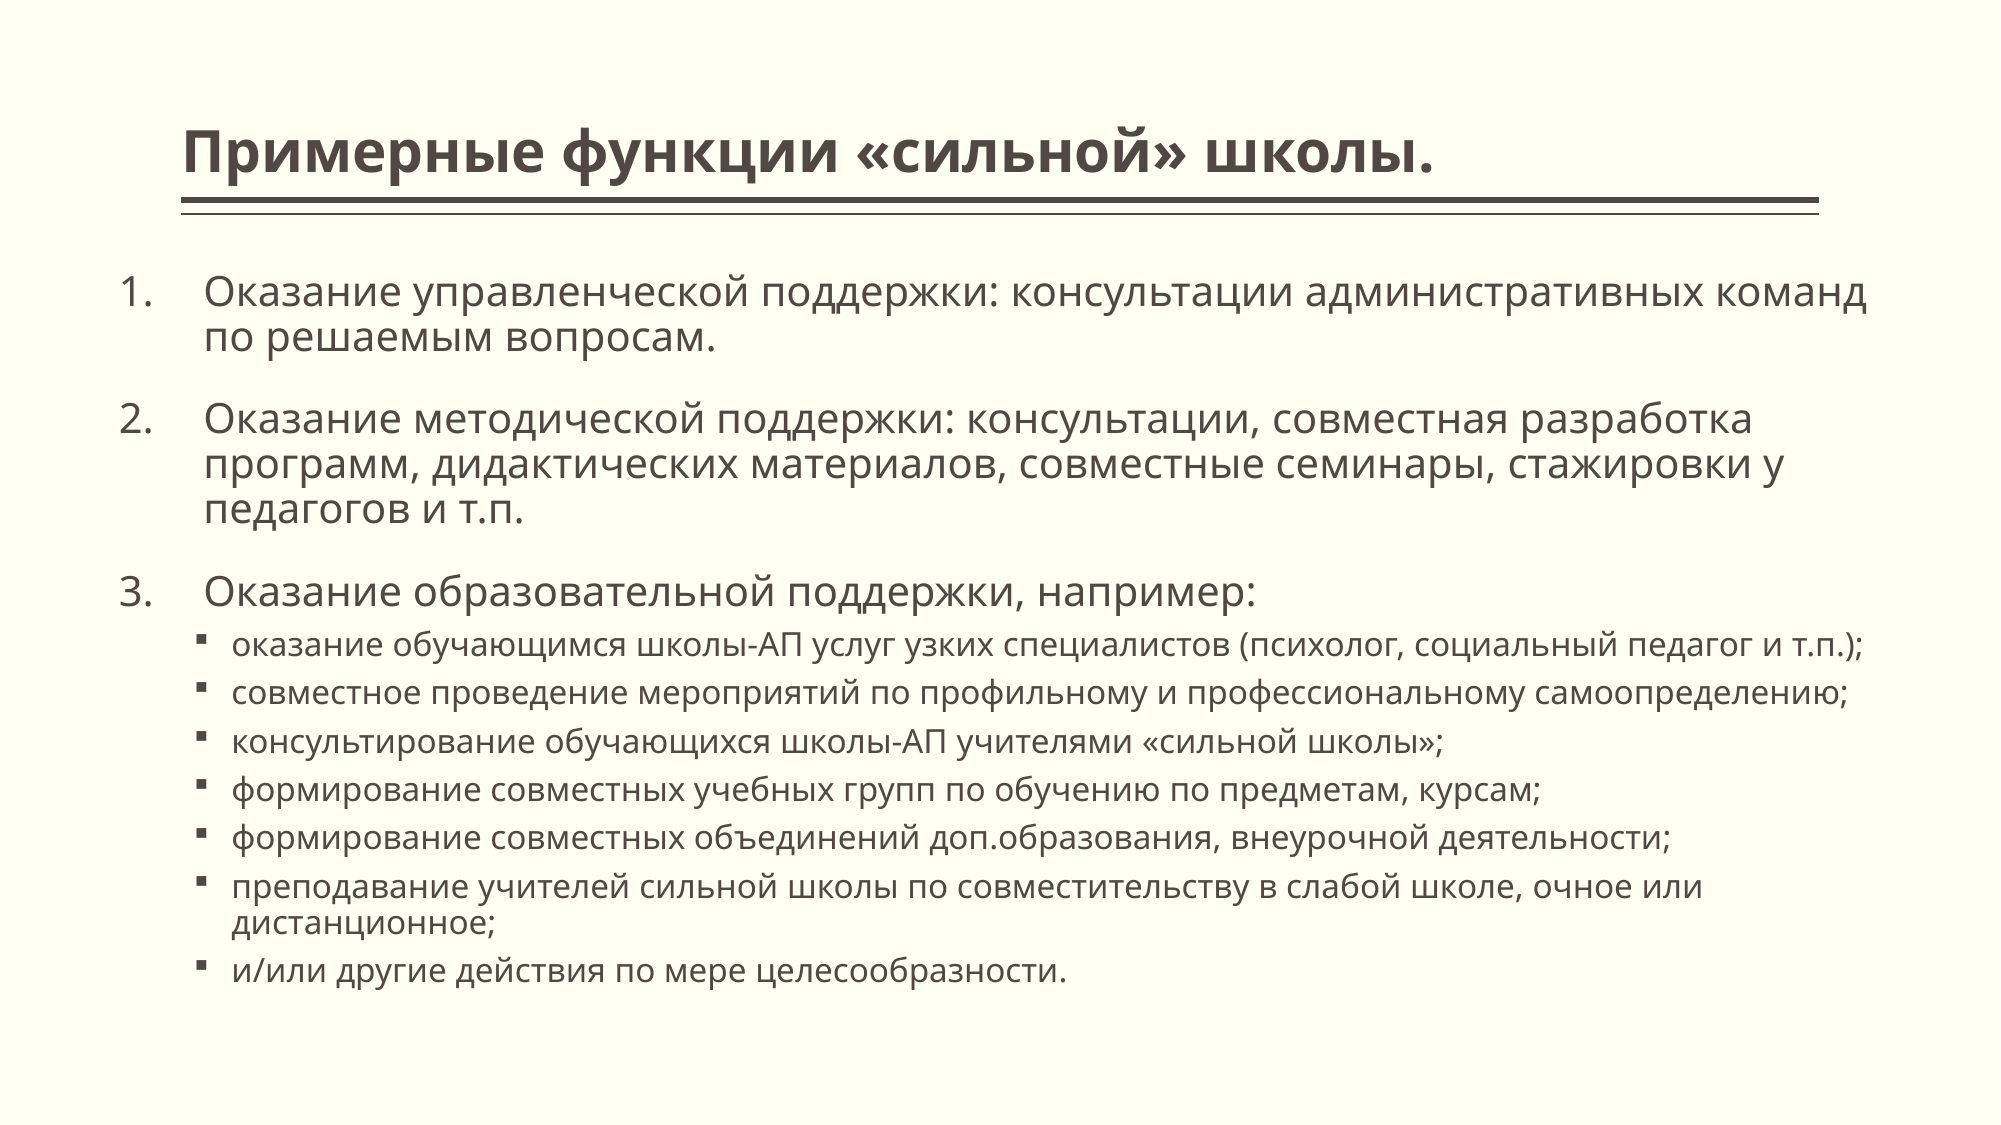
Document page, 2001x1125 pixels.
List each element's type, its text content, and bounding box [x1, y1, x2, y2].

title Примерные функции «сильной» школы. [181, 12, 1819, 193]
list Оказание управленческой поддержки: консультации административных команд по решаемым вопросам. Оказание методической поддержки: консультации, совместная разработка программ, дидактических материалов, совместные семинары, стажировки у педагогов и т.п. Оказание образовательной поддержки, например: оказание обучающимся школы-АП услуг узких специалистов (психолог, социальный педагог и т.п.); совместное проведение мероприятий по профильному и профессиональному самоопределению; консультирование обучающихся школы-АП учителями «сильной школы»; формирование совместных учебных групп по обучению по предметам, курсам; формирование совместных объединений доп.образования, внеурочной деятельности; преподавание учителей сильной школы по совместительству в слабой школе, очное или дистанционное; и/или другие действия по мере целесообразности. [118, 262, 1929, 1013]
